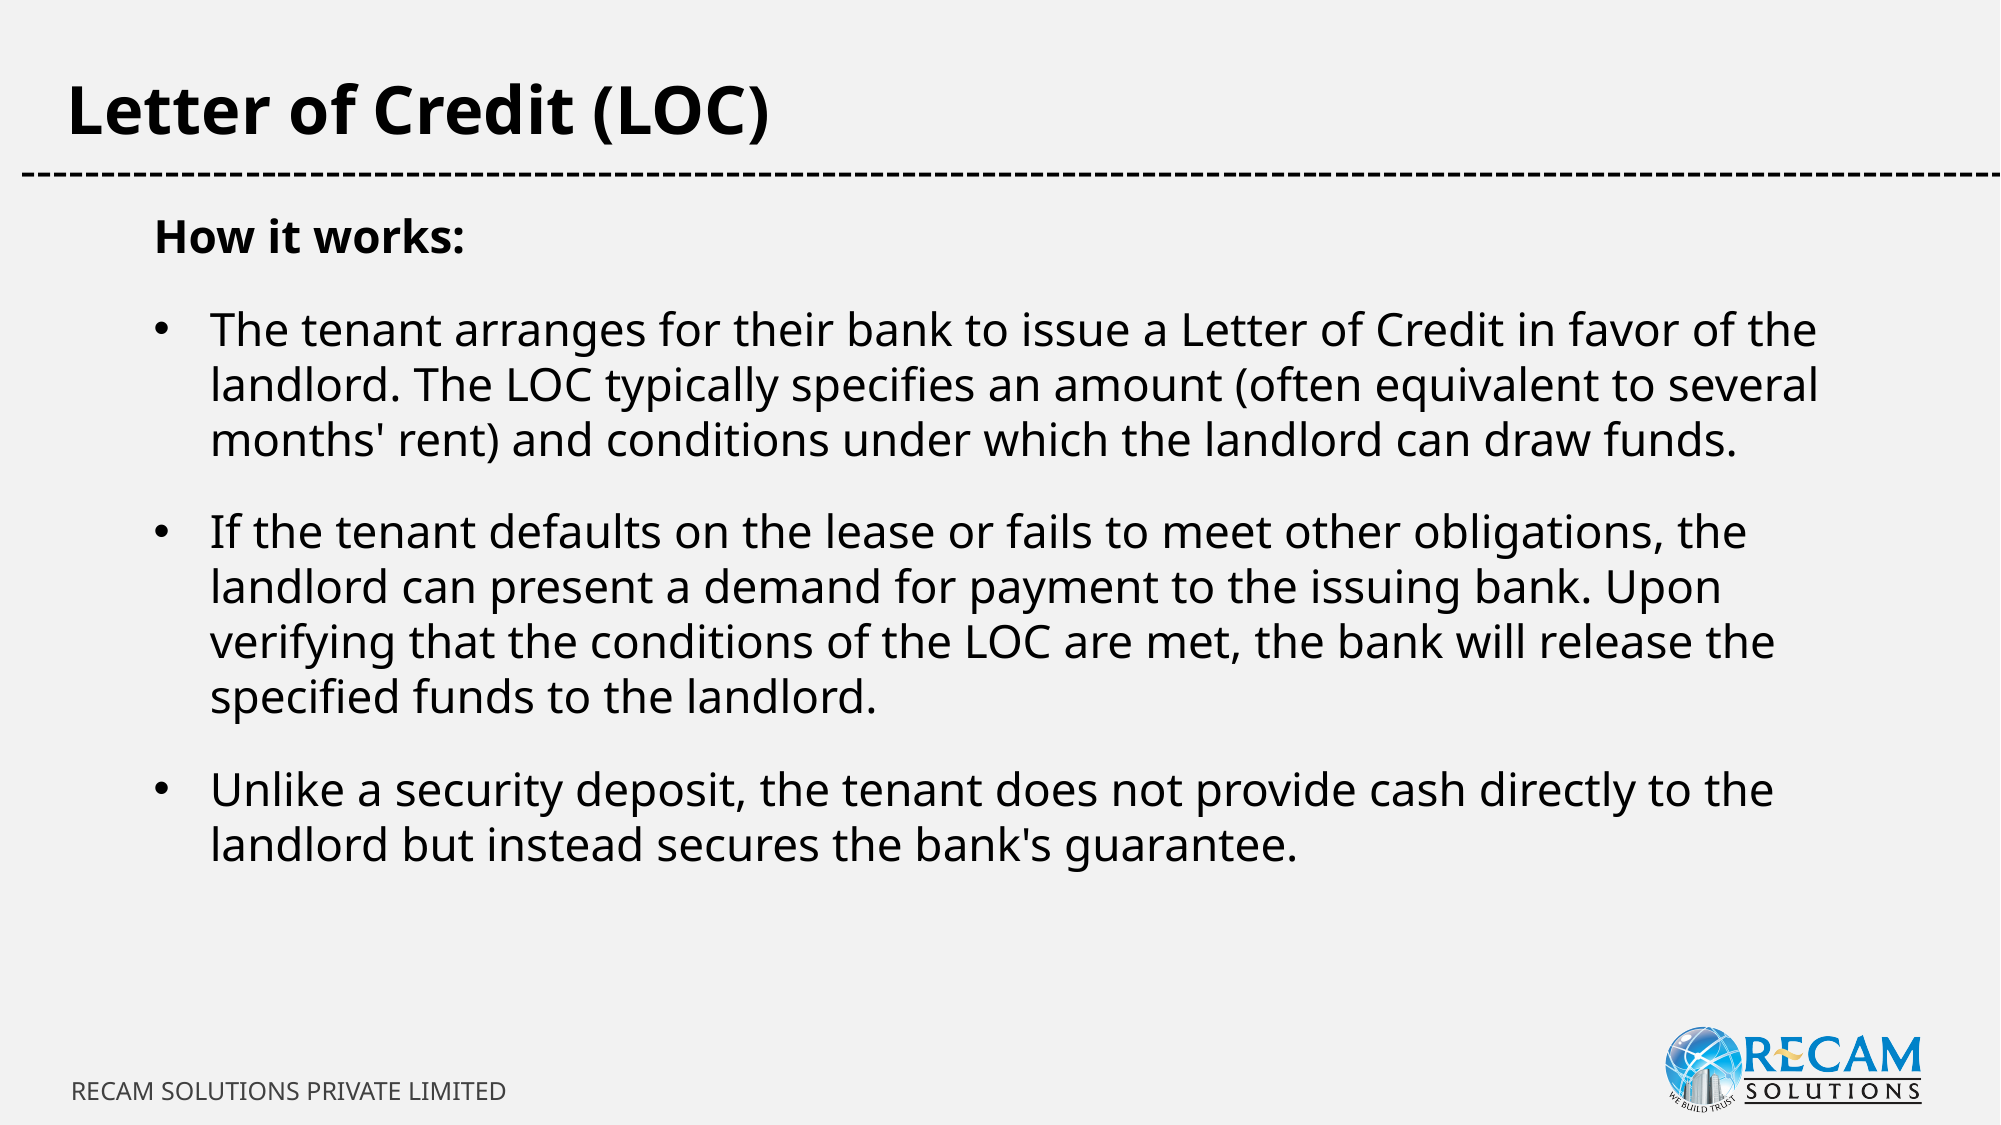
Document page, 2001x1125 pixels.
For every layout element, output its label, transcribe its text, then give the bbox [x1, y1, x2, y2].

footer RECAM SOLUTIONS PRIVATE LIMITED [70, 1073, 971, 1107]
text_box How it works: The tenant arranges for their bank to issue a Letter of Credit in favor of the landlord. The LOC typically specifies an amount (often equivalent to several months' rent) and conditions under which the landlord can draw funds. If the tenant defaults on the lease or fails to meet other obligations, the landlord can present a demand for payment to the issuing bank. Upon verifying that the conditions of the LOC are met, the bank will release the specified funds to the landlord. Unlike a security deposit, the tenant does not provide cash directly to the landlord but instead secures the bank's guarantee. [138, 200, 1842, 878]
text_box ----------------------------------------------------------------------------------------------------------------------------- [6, 131, 2000, 207]
text_box Letter of Credit (LOC) [51, 60, 1520, 131]
picture [1652, 1014, 1935, 1125]
